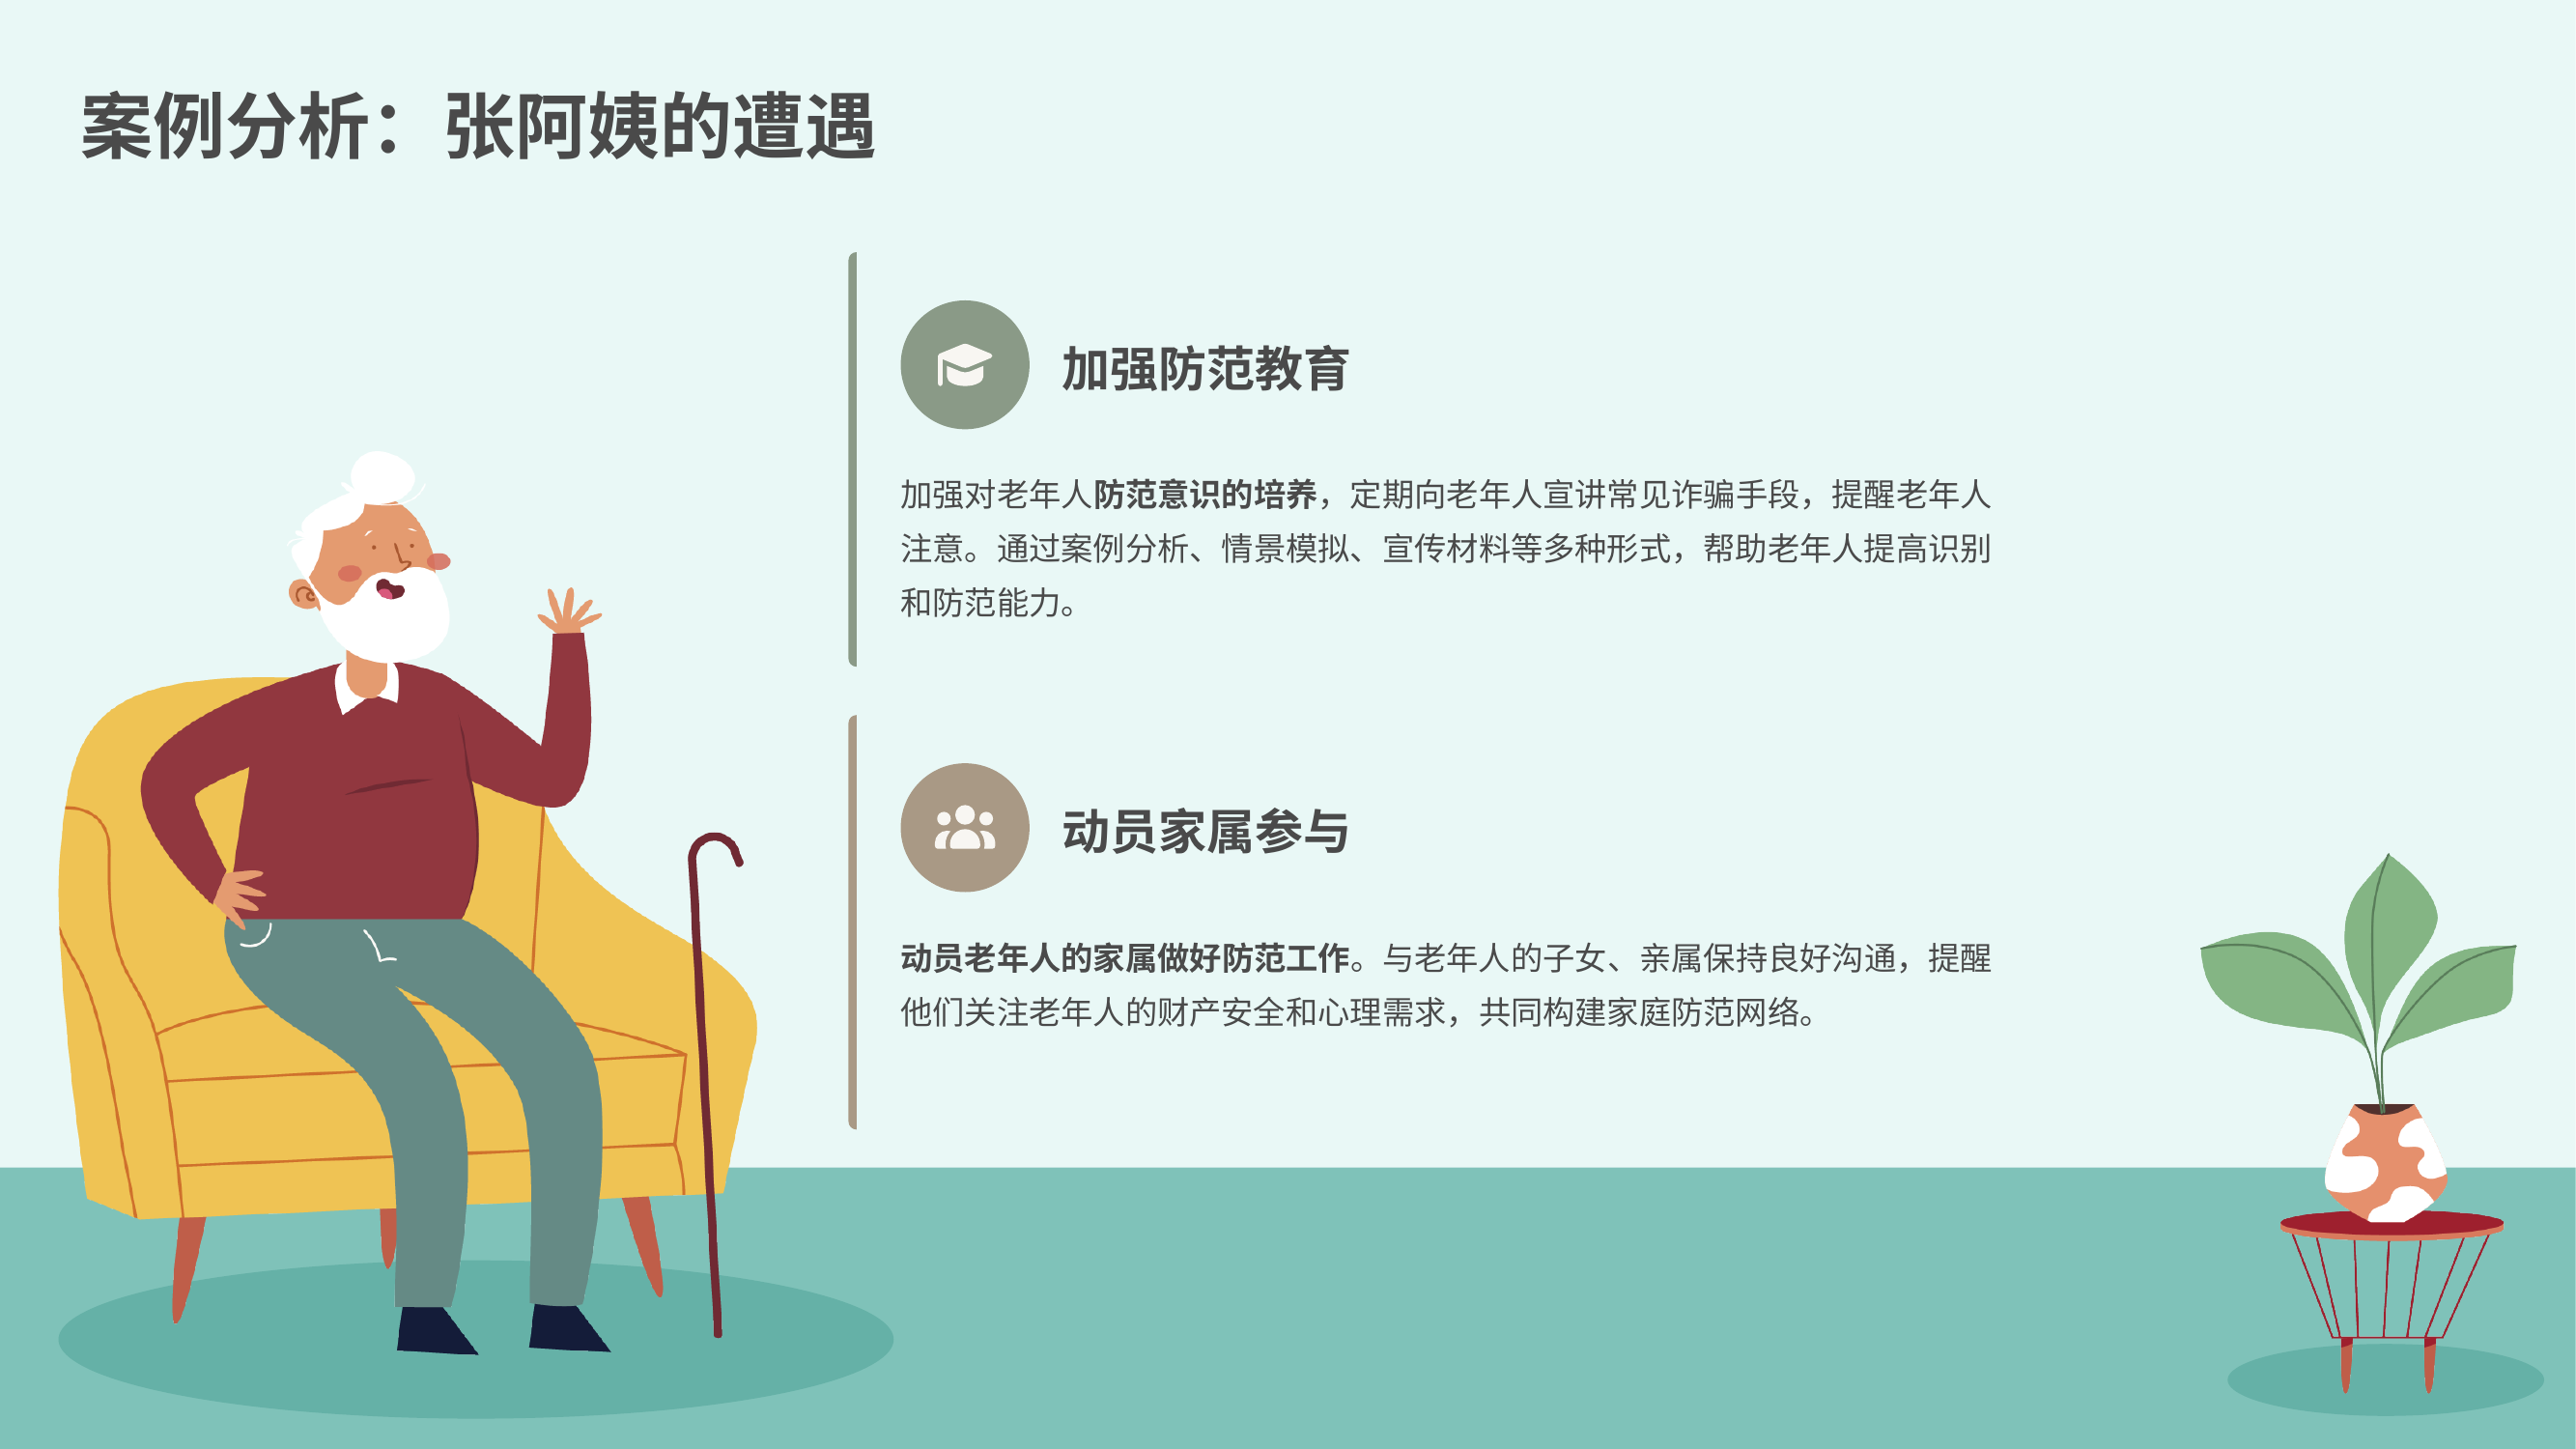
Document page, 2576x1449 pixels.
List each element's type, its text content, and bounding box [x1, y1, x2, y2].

picture [58, 451, 757, 1355]
text_box [979, 811, 994, 826]
picture [2199, 853, 2517, 1394]
text_box [979, 830, 996, 849]
text_box 动员老年人的家属做好防范工作。与老年人的子女、亲属保持良好沟通，提醒他们关注老年人的财产安全和心理需求，共同构建家庭防范网络。 [900, 923, 1996, 1030]
text_box [938, 343, 993, 386]
text_box 动员家属参与 [1062, 795, 1384, 861]
text_box [934, 830, 951, 849]
text_box [900, 299, 1030, 430]
text_box [955, 805, 976, 825]
text_box 加强防范教育 [1062, 332, 1384, 397]
text_box 案例分析：张阿姨的遭遇 [66, 83, 1355, 177]
text_box [949, 829, 980, 849]
text_box [900, 763, 1030, 893]
text_box 加强对老年人防范意识的培养，定期向老年人宣讲常见诈骗手段，提醒老年人注意。通过案例分析、情景模拟、宣传材料等多种形式，帮助老年人提高识别和防范能力。 [900, 461, 1996, 619]
text_box [937, 811, 951, 826]
text_box [848, 715, 857, 1130]
text_box [848, 252, 857, 668]
